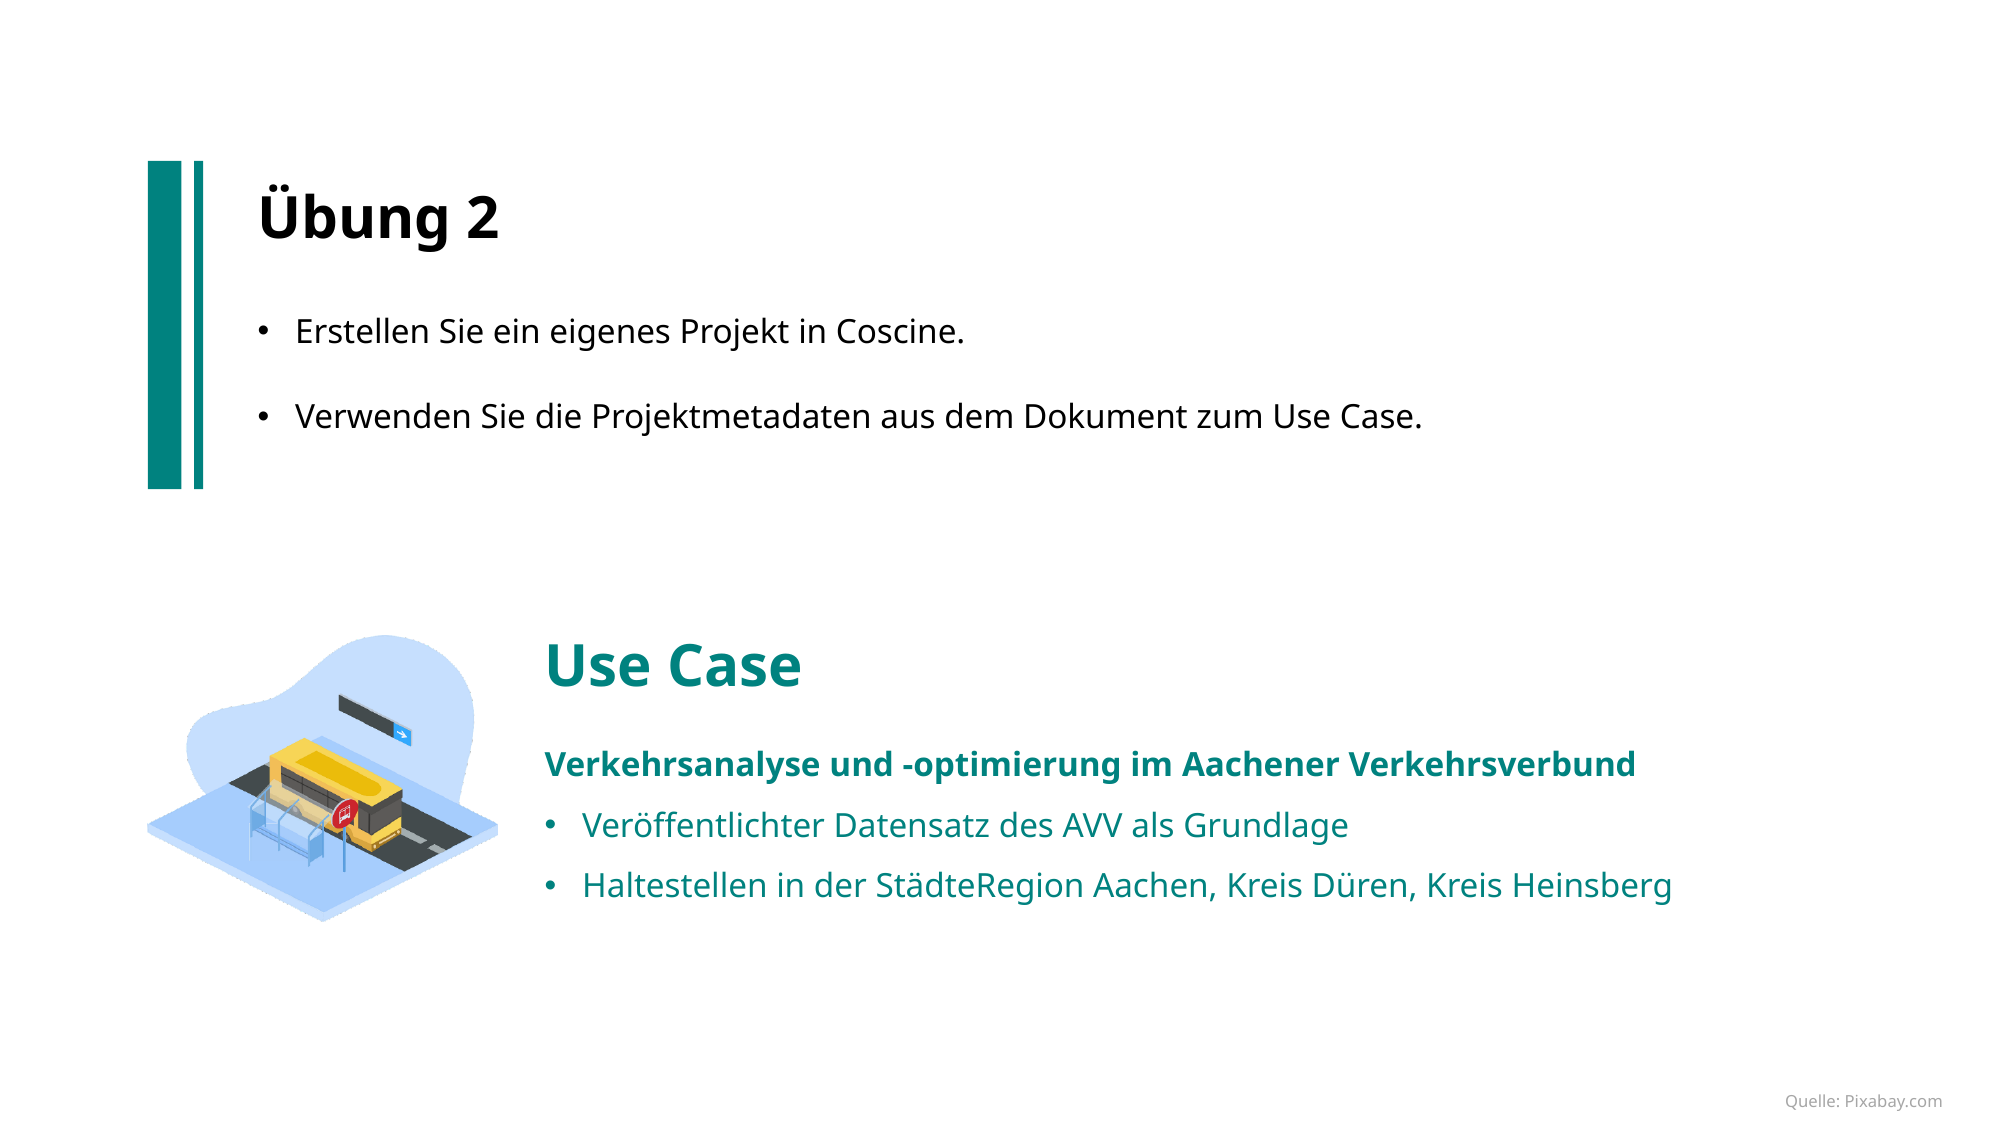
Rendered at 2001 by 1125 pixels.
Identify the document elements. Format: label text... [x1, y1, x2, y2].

list Erstellen Sie ein eigenes Projekt in Coscine. Verwenden Sie die Projektmetadaten aus dem Dokument zum Use Case. [242, 302, 1601, 510]
text_box Verkehrsanalyse und -optimierung im Aachener Verkehrsverbund Veröffentlichter Datensatz des AVV als Grundlage Haltestellen in der StädteRegion Aachen, Kreis Düren, Kreis Heinsberg [529, 735, 1836, 943]
picture [147, 635, 498, 922]
text_box Quelle: Pixabay.com [1770, 1083, 2000, 1119]
text_box [147, 160, 182, 490]
text_box Use Case [529, 629, 1166, 715]
text_box [193, 160, 204, 490]
text_box Übung 2 [242, 180, 879, 267]
